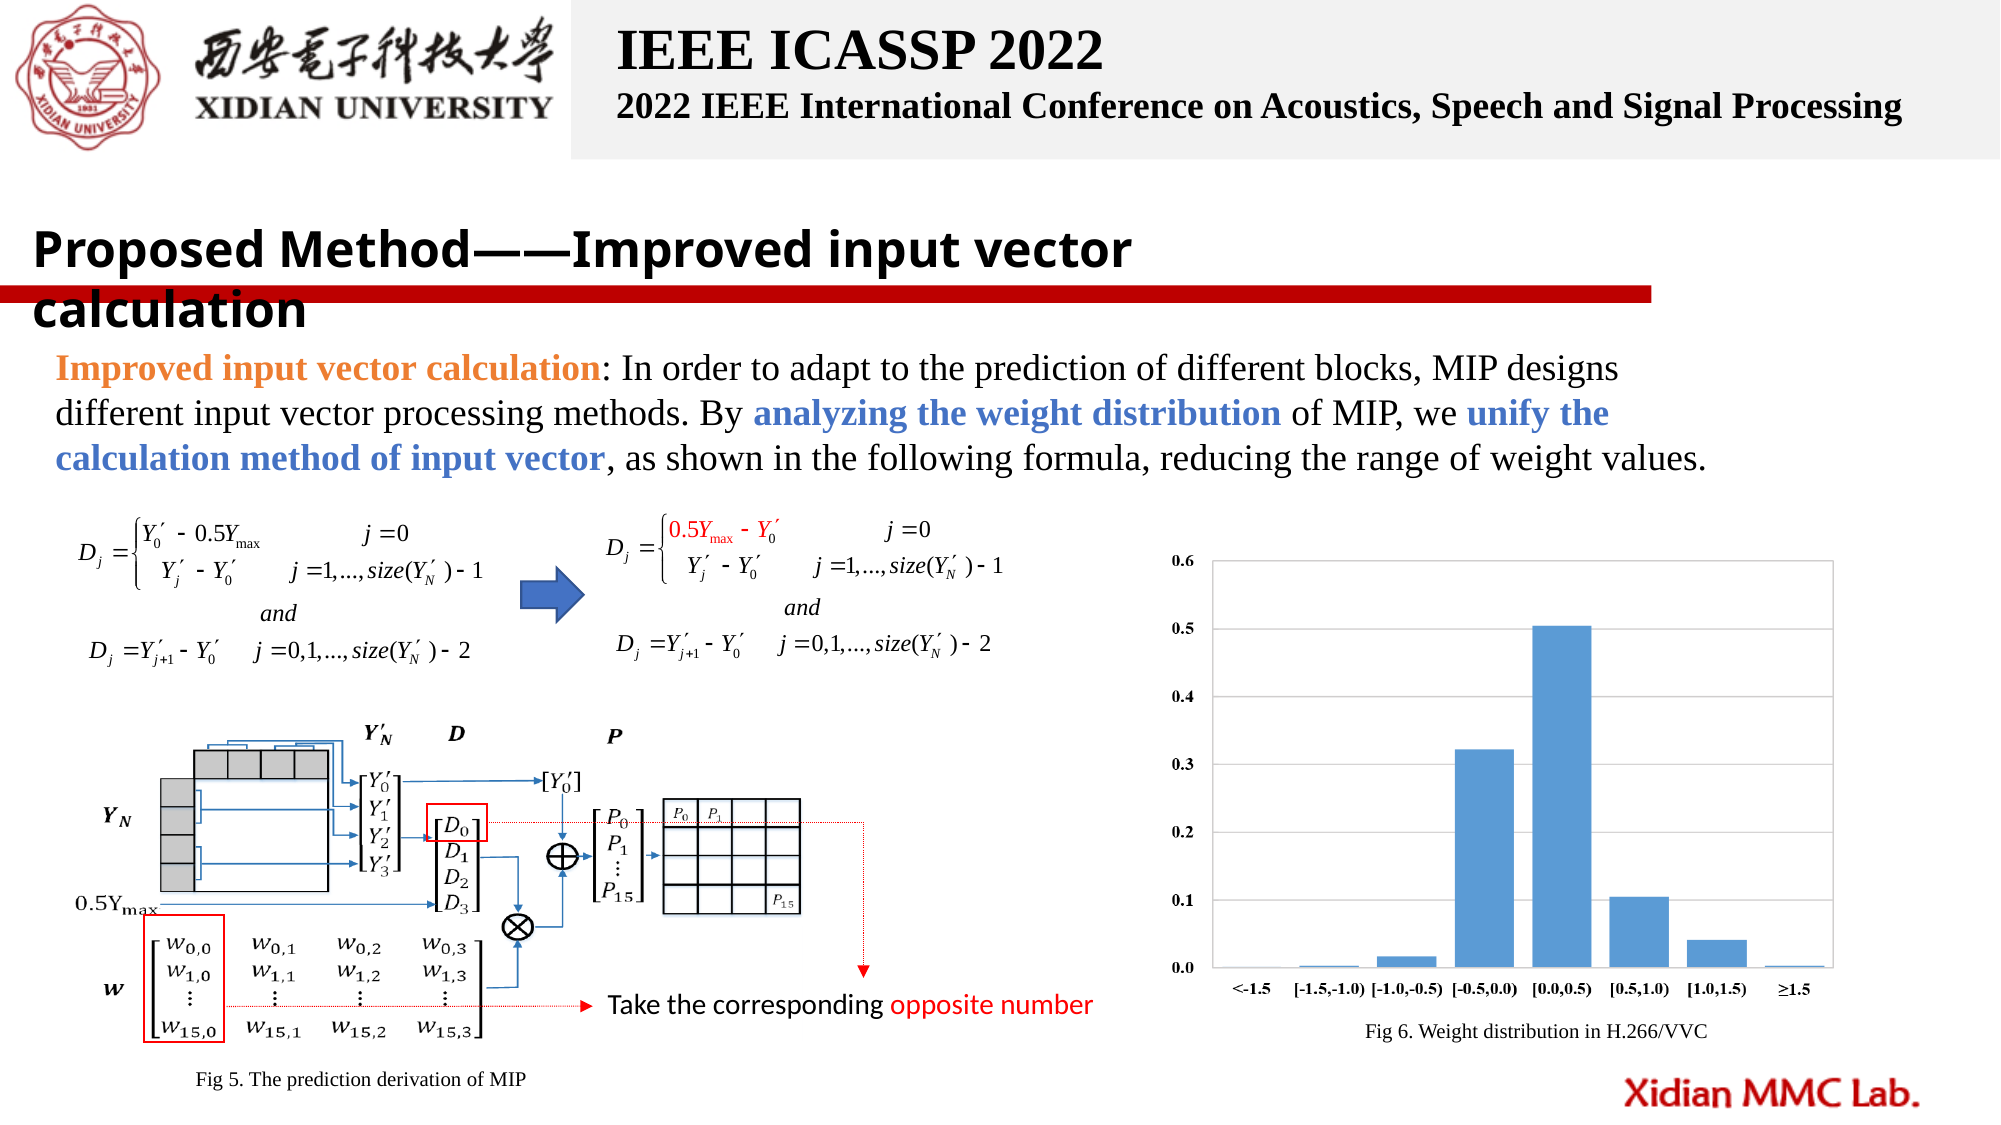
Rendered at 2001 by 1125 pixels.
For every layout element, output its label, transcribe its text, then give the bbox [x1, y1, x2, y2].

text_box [601, 508, 1006, 666]
text_box [1408, 284, 1652, 304]
text_box Proposed Method——Improved input vector calculation [18, 209, 1408, 345]
picture [1166, 551, 1839, 1001]
text_box [520, 565, 586, 625]
text_box IEEE ICASSP 2022 2022 IEEE International Conference on Acoustics, Speech and Signal Processing [601, 3, 2000, 134]
picture [1611, 1064, 1926, 1122]
text_box Fig 6. Weight distribution in H.266/VVC [1350, 1009, 1785, 1050]
text_box [0, 284, 18, 304]
text_box Fig 5. The prediction derivation of MIP [180, 1058, 766, 1098]
text_box [571, 0, 2000, 160]
text_box Improved input vector calculation: In order to adapt to the prediction of different blocks, MIP designs different input vector processing methods. By analyzing the weight distribution of MIP, we unify the calculation method of input vector, as shown in the following formula, reducing the range of weight values. [40, 335, 1762, 486]
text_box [73, 512, 486, 673]
text_box Take the corresponding opposite number [807, 977, 1135, 1028]
picture [0, 0, 571, 160]
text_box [486, 822, 864, 978]
picture [73, 714, 807, 1050]
